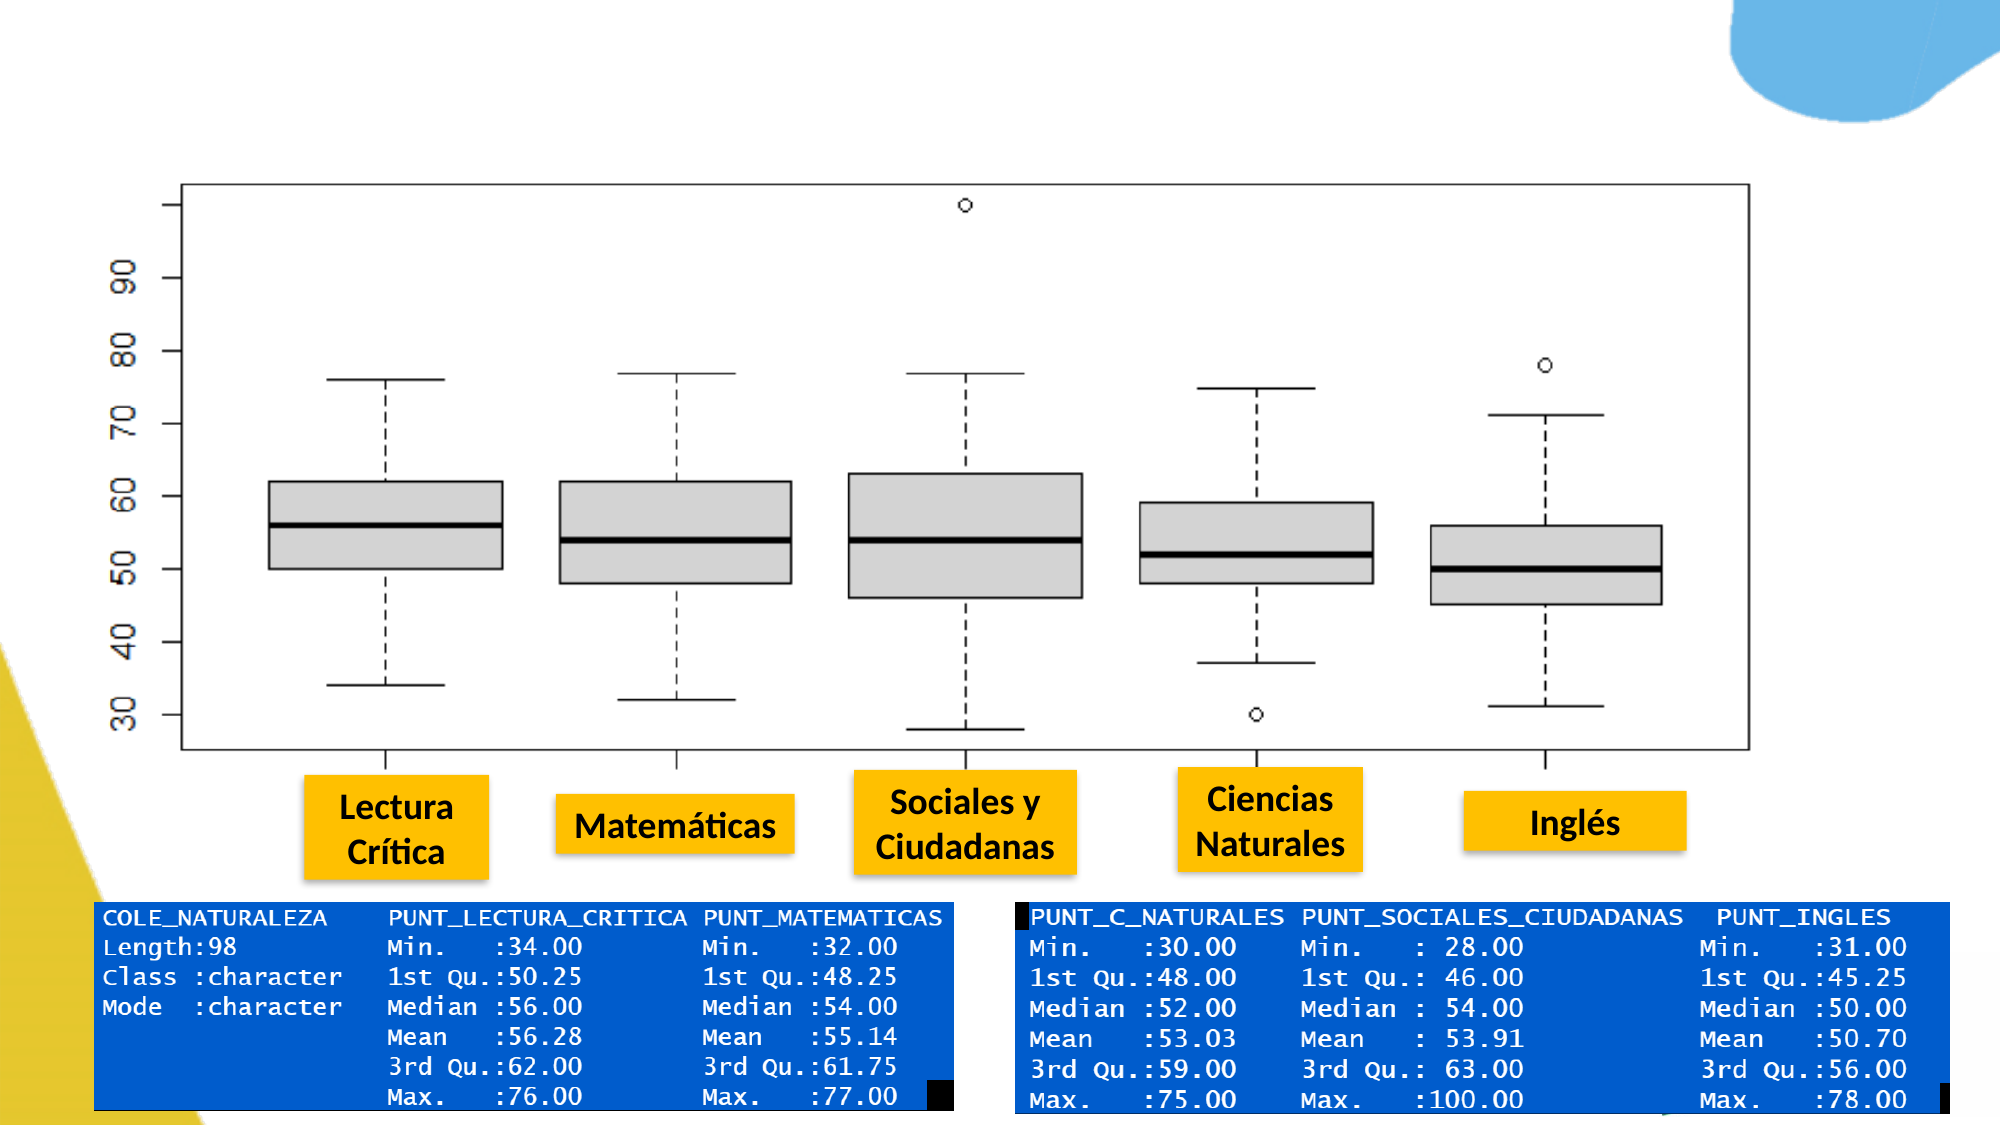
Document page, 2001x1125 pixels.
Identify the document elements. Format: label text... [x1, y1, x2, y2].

text_box Ciencias Naturales [1177, 801, 1363, 872]
text_box Matemáticas [555, 801, 795, 854]
text_box Sociales y Ciudadanas [854, 801, 1077, 875]
text_box Inglés [1463, 801, 1687, 851]
text_box Lectura Crítica [304, 801, 490, 880]
picture [1015, 902, 2000, 1119]
picture [0, 0, 2000, 1125]
